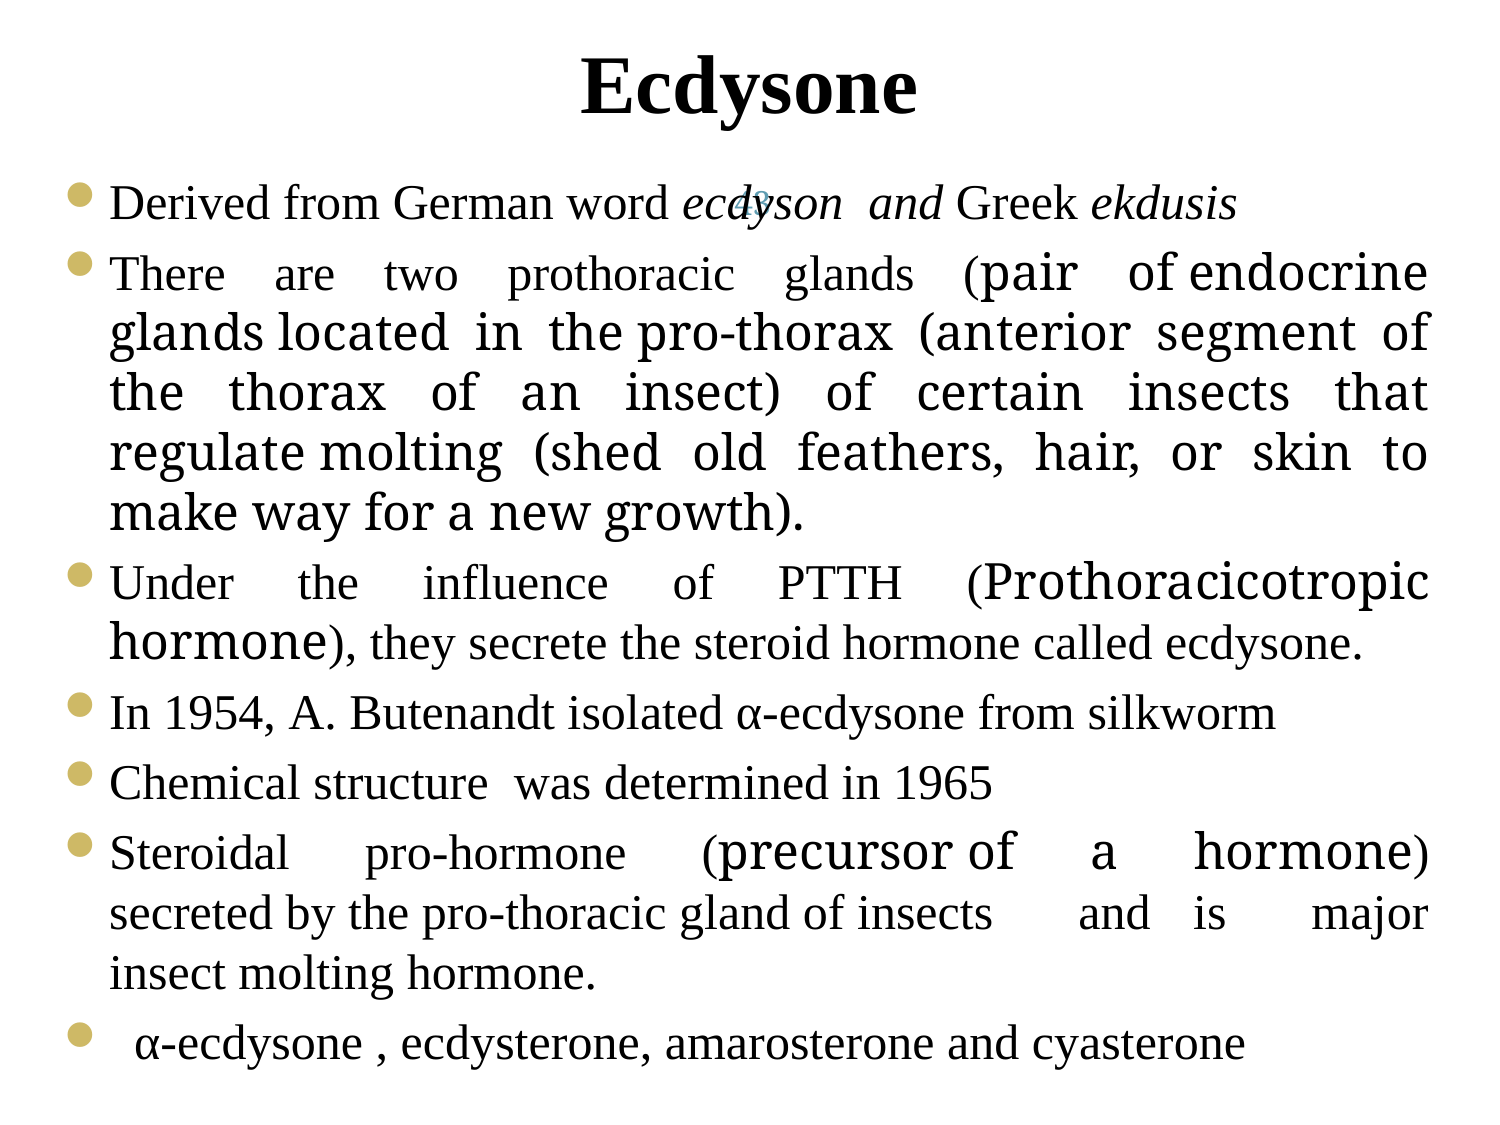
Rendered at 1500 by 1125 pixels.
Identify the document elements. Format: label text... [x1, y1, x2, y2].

title Ecdysone [49, 37, 1450, 138]
slide_number 43 [715, 168, 791, 241]
list Derived from German word ecdyson and Greek ekdusis There are two prothoracic glands (pair of endocrine glands located in the pro-thorax (anterior segment of the thorax of an insect) of certain insects that regulate molting (shed old feathers, hair, or skin to make way for a new growth). Under the influence of PTTH (Prothoracicotropic hormone), they secrete the steroid hormone called ecdysone. In 1954, A. Butenandt isolated α-ecdysone from silkworm Chemical structure was determined in 1965 Steroidal pro-hormone (precursor of a hormone) secreted by the pro-thoracic gland of insects and is major insect molting hormone. α-ecdysone , ecdysterone, amarosterone and cyasterone [49, 162, 1445, 1075]
